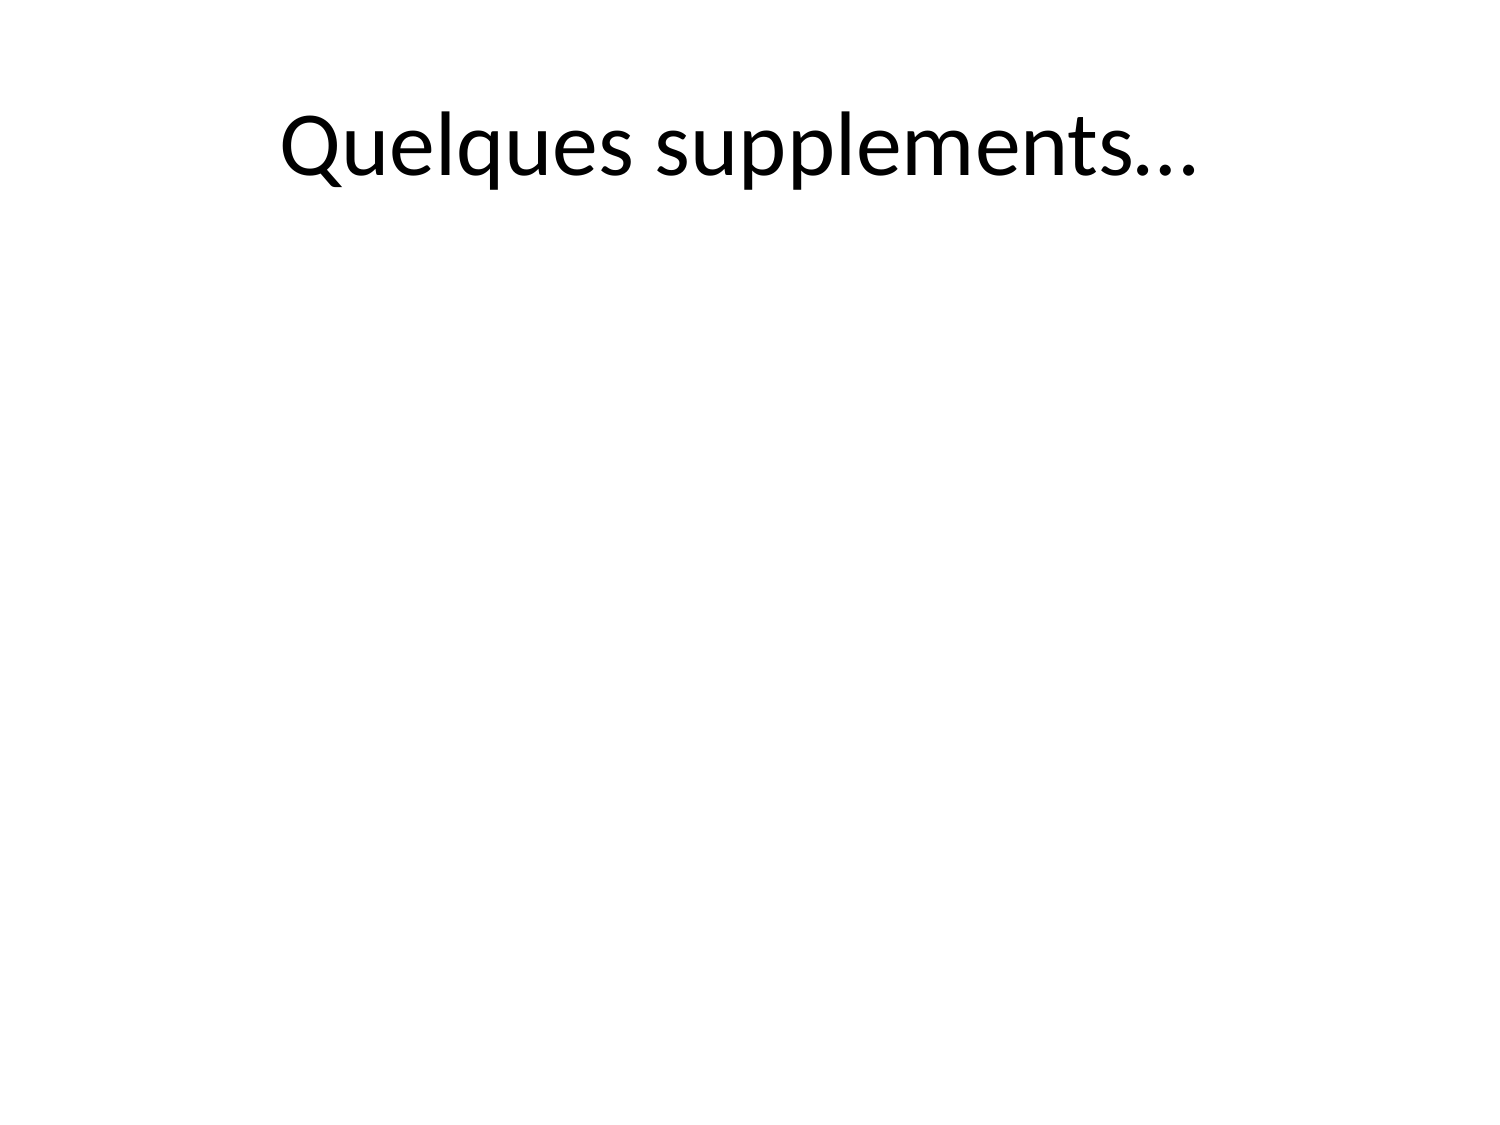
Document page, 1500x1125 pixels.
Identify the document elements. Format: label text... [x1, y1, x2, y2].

title Quelques supplements… [75, 45, 1425, 233]
